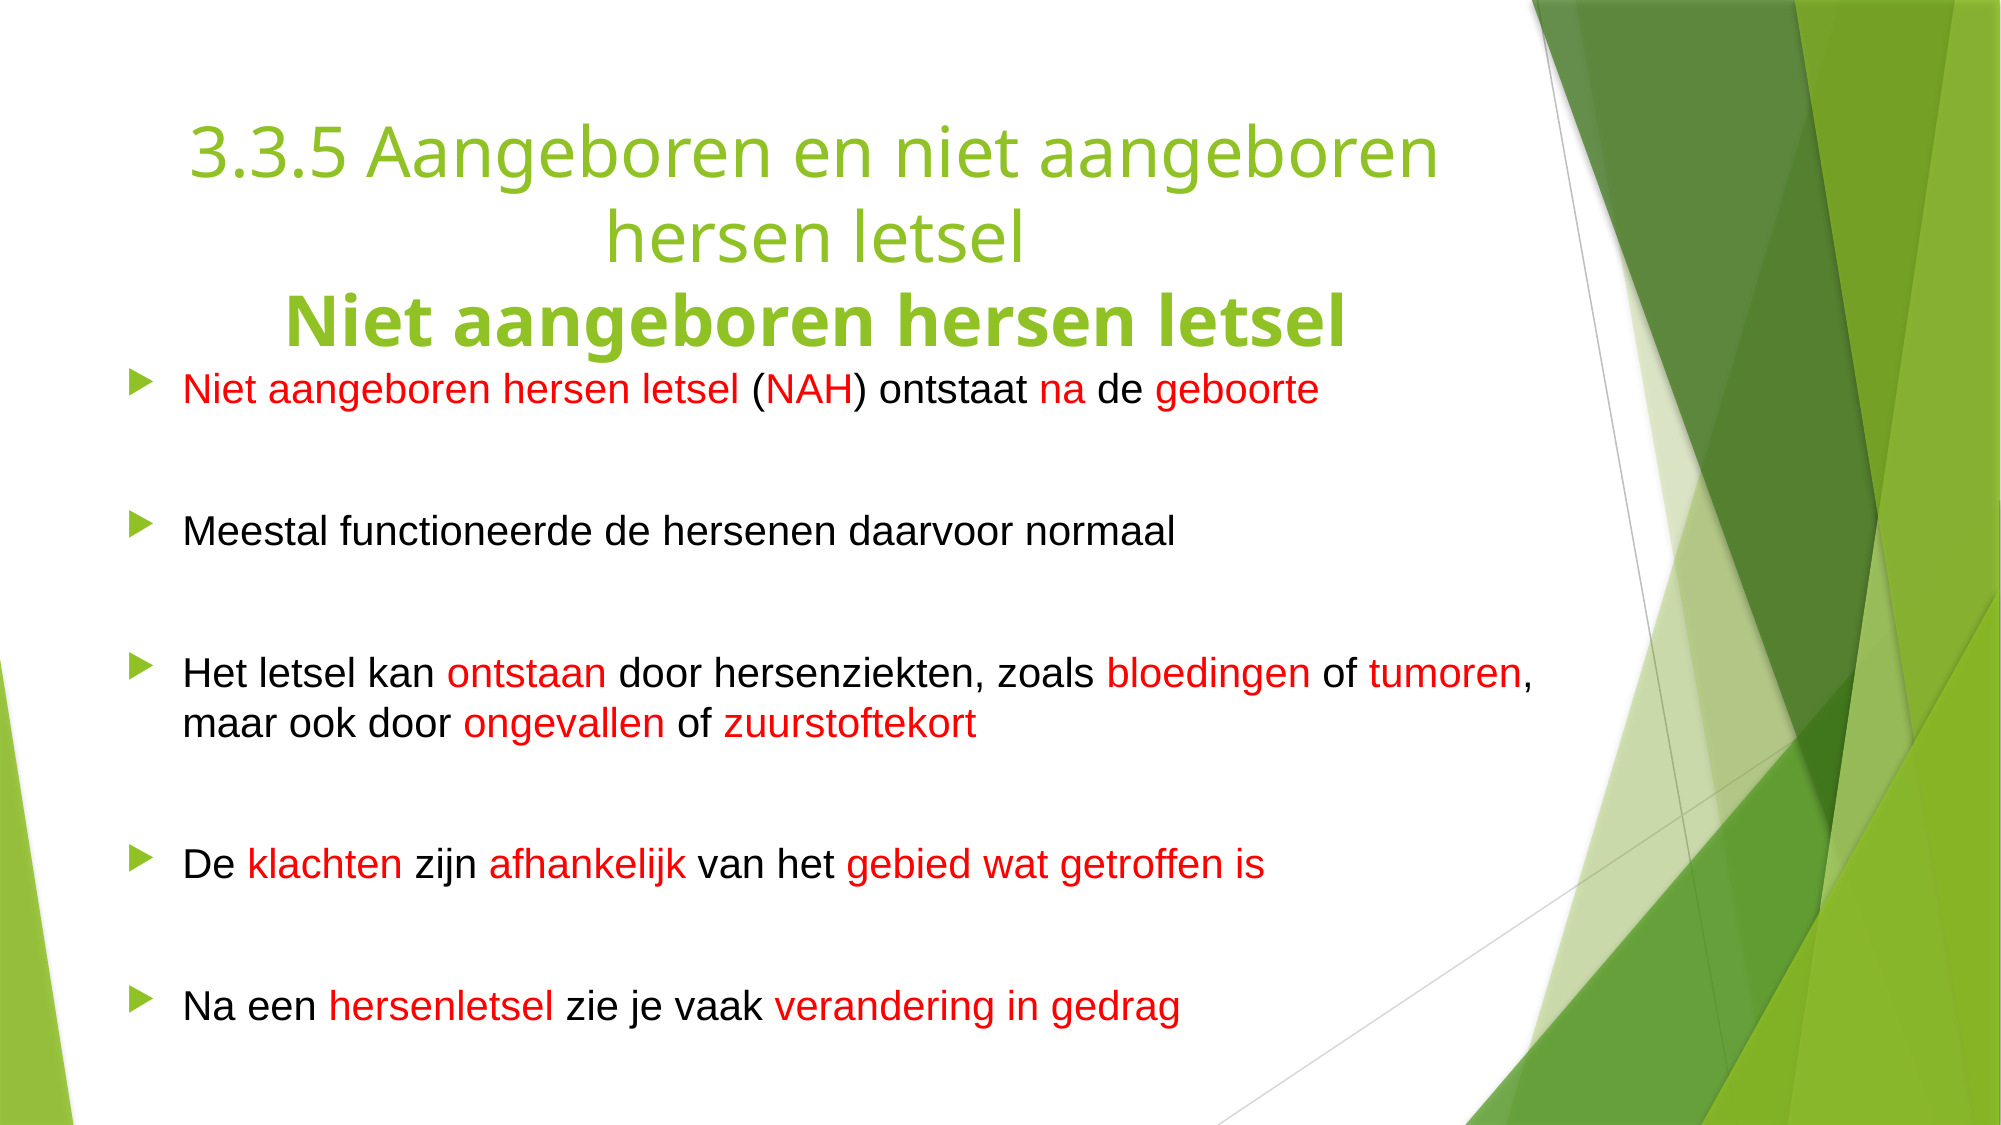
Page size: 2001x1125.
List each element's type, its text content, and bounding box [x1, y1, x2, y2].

title 3.3.5 Aangeboren en niet aangeboren hersen letsel Niet aangeboren hersen letsel [111, 99, 1522, 354]
list Niet aangeboren hersen letsel (NAH) ontstaat na de geboorte Meestal functioneerde de hersenen daarvoor normaal Het letsel kan ontstaan door hersenziekten, zoals bloedingen of tumoren, maar ook door ongevallen of zuurstoftekort De klachten zijn afhankelijk van het gebied wat getroffen is Na een hersenletsel zie je vaak verandering in gedrag [111, 354, 1642, 1065]
